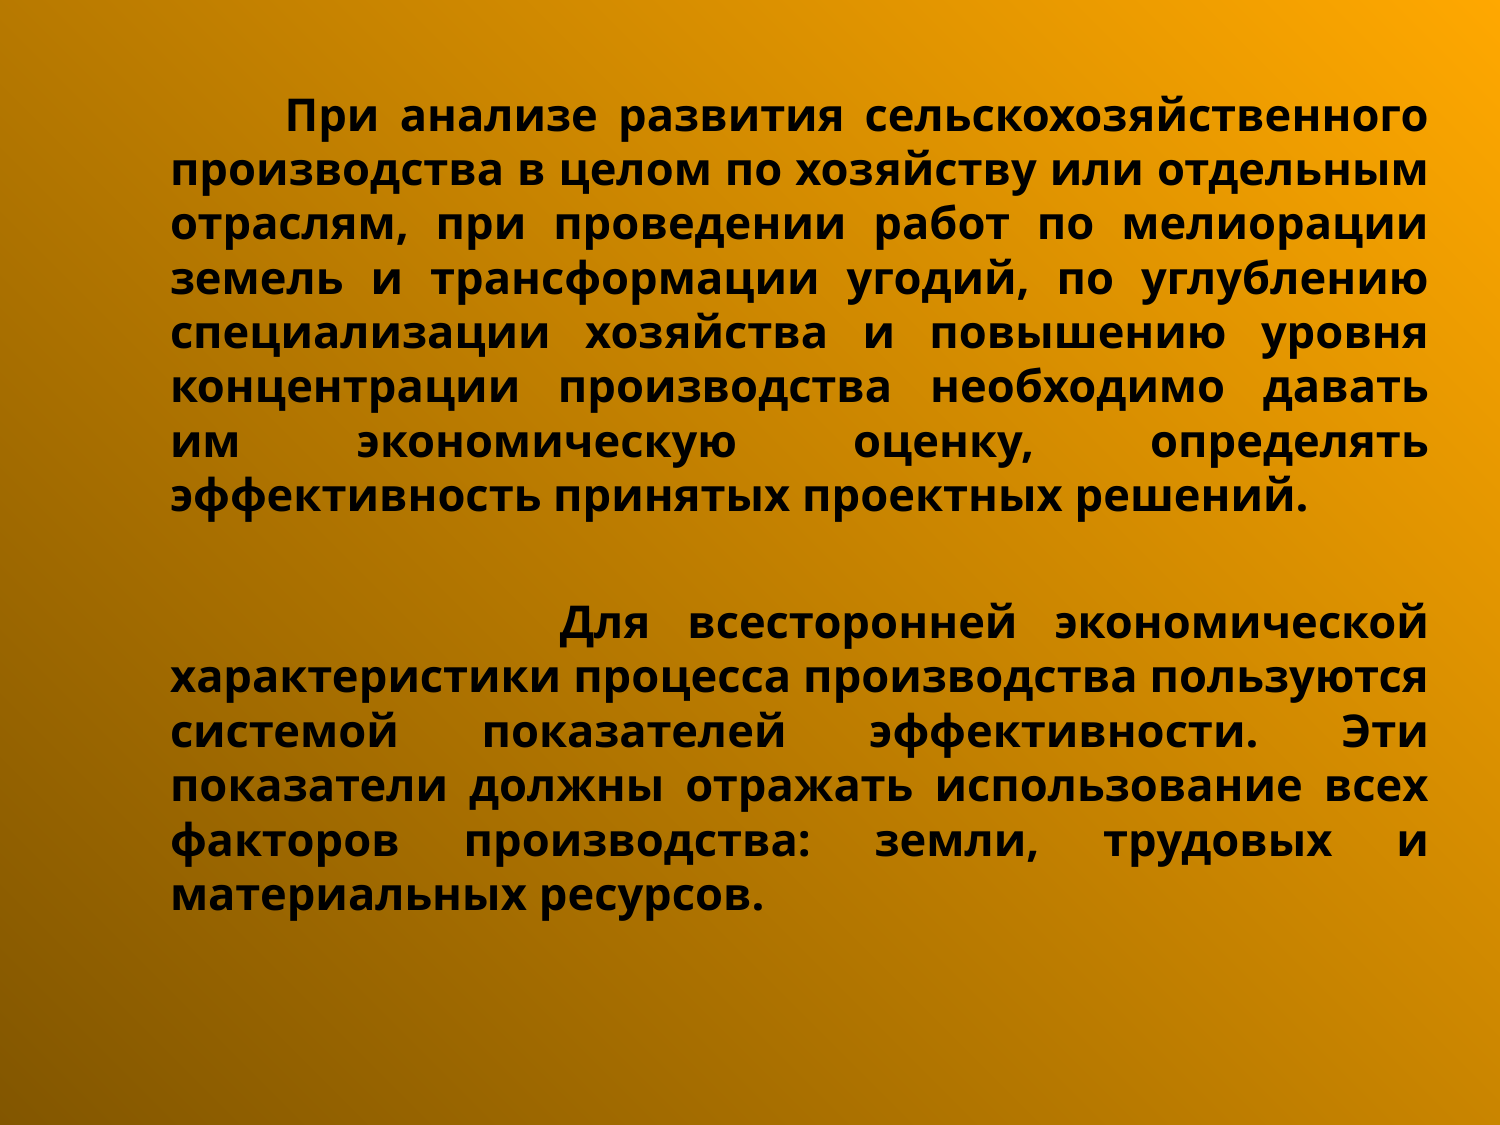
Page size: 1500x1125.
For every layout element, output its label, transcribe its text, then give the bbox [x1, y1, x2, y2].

list При анализе развития сельскохозяйственного производства в целом по хозяйству или отдельным отраслям, при проведении работ по мелиорации земель и трансформации угодий, по углублению специализации хозяйства и повышению уровня концентрации производства необходимо давать им экономическую оценку, определять эффективность принятых проектных решений. Для всесторонней экономической характеристики процесса производства пользуются системой показателей эффективности. Эти показатели должны отражать использование всех факторов производства: земли, трудовых и материальных ресурсов. [100, 78, 1444, 941]
